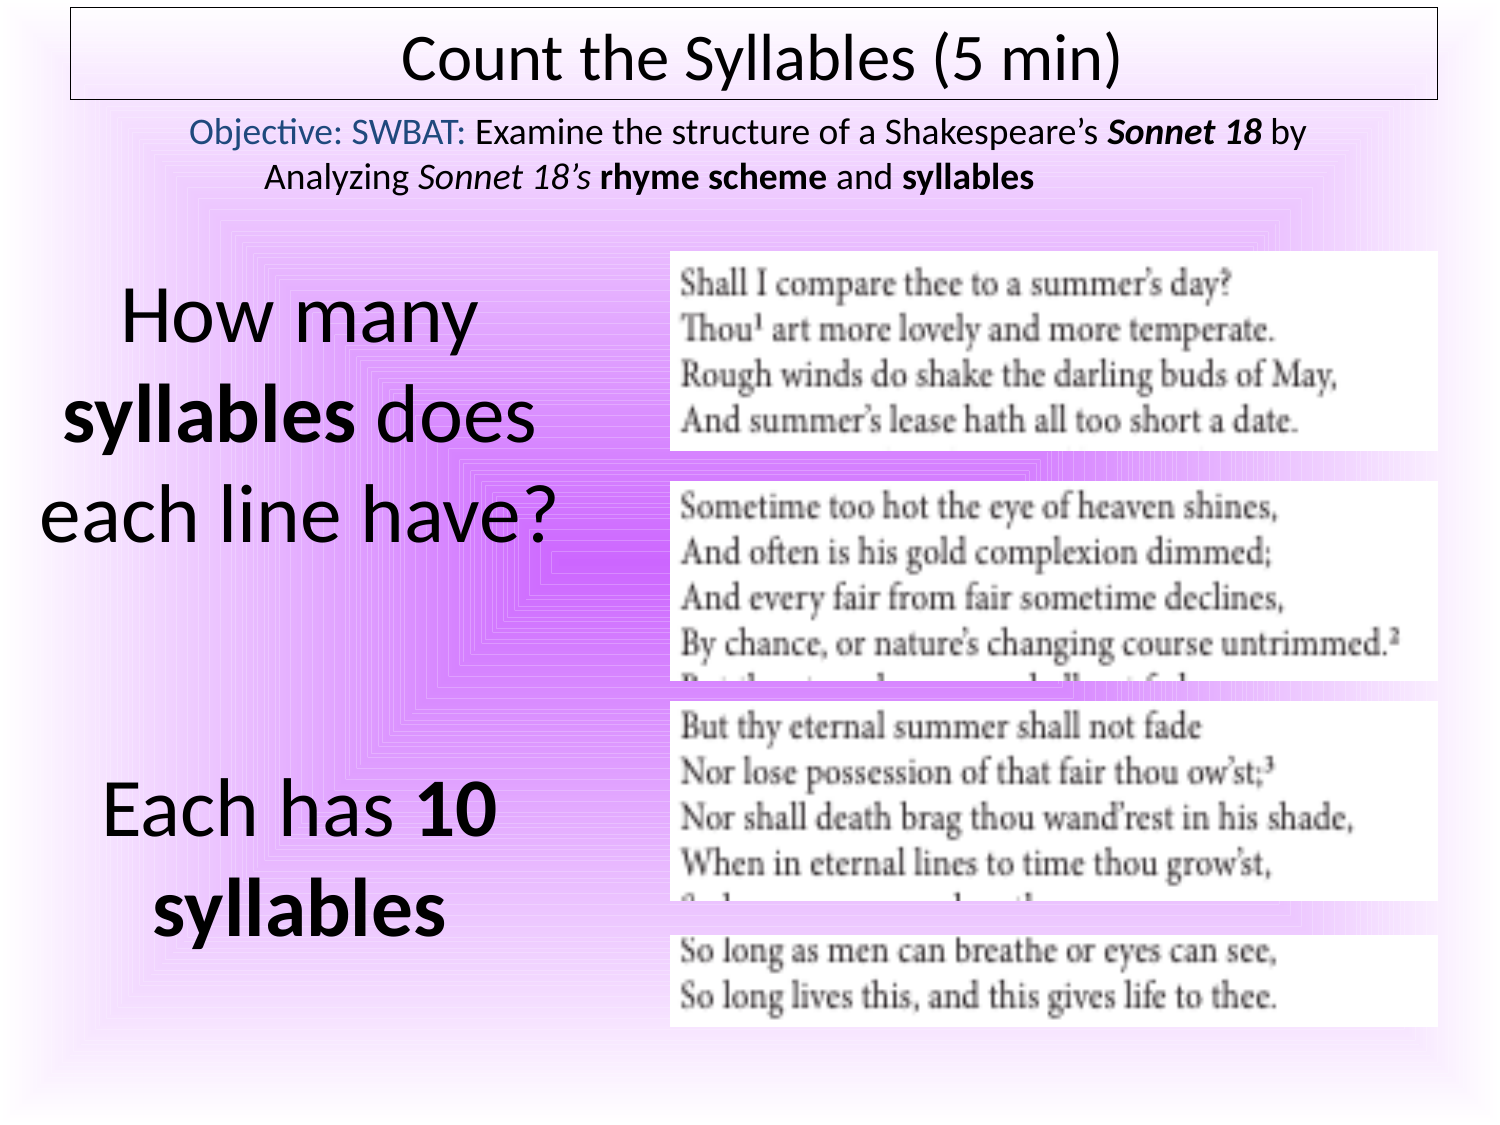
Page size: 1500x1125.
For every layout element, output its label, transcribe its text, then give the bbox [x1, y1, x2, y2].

text_box How many syllables does each line have? [24, 251, 575, 567]
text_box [670, 251, 1438, 1027]
text_box Each has 10 syllables [24, 745, 575, 961]
text_box Objective: SWBAT: Examine the structure of a Shakespeare’s Sonnet 18 by Analyzing Sonnet 18’s rhyme scheme and syllables [70, 99, 1413, 250]
title Count the Syllables (5 min) [70, 7, 1438, 100]
